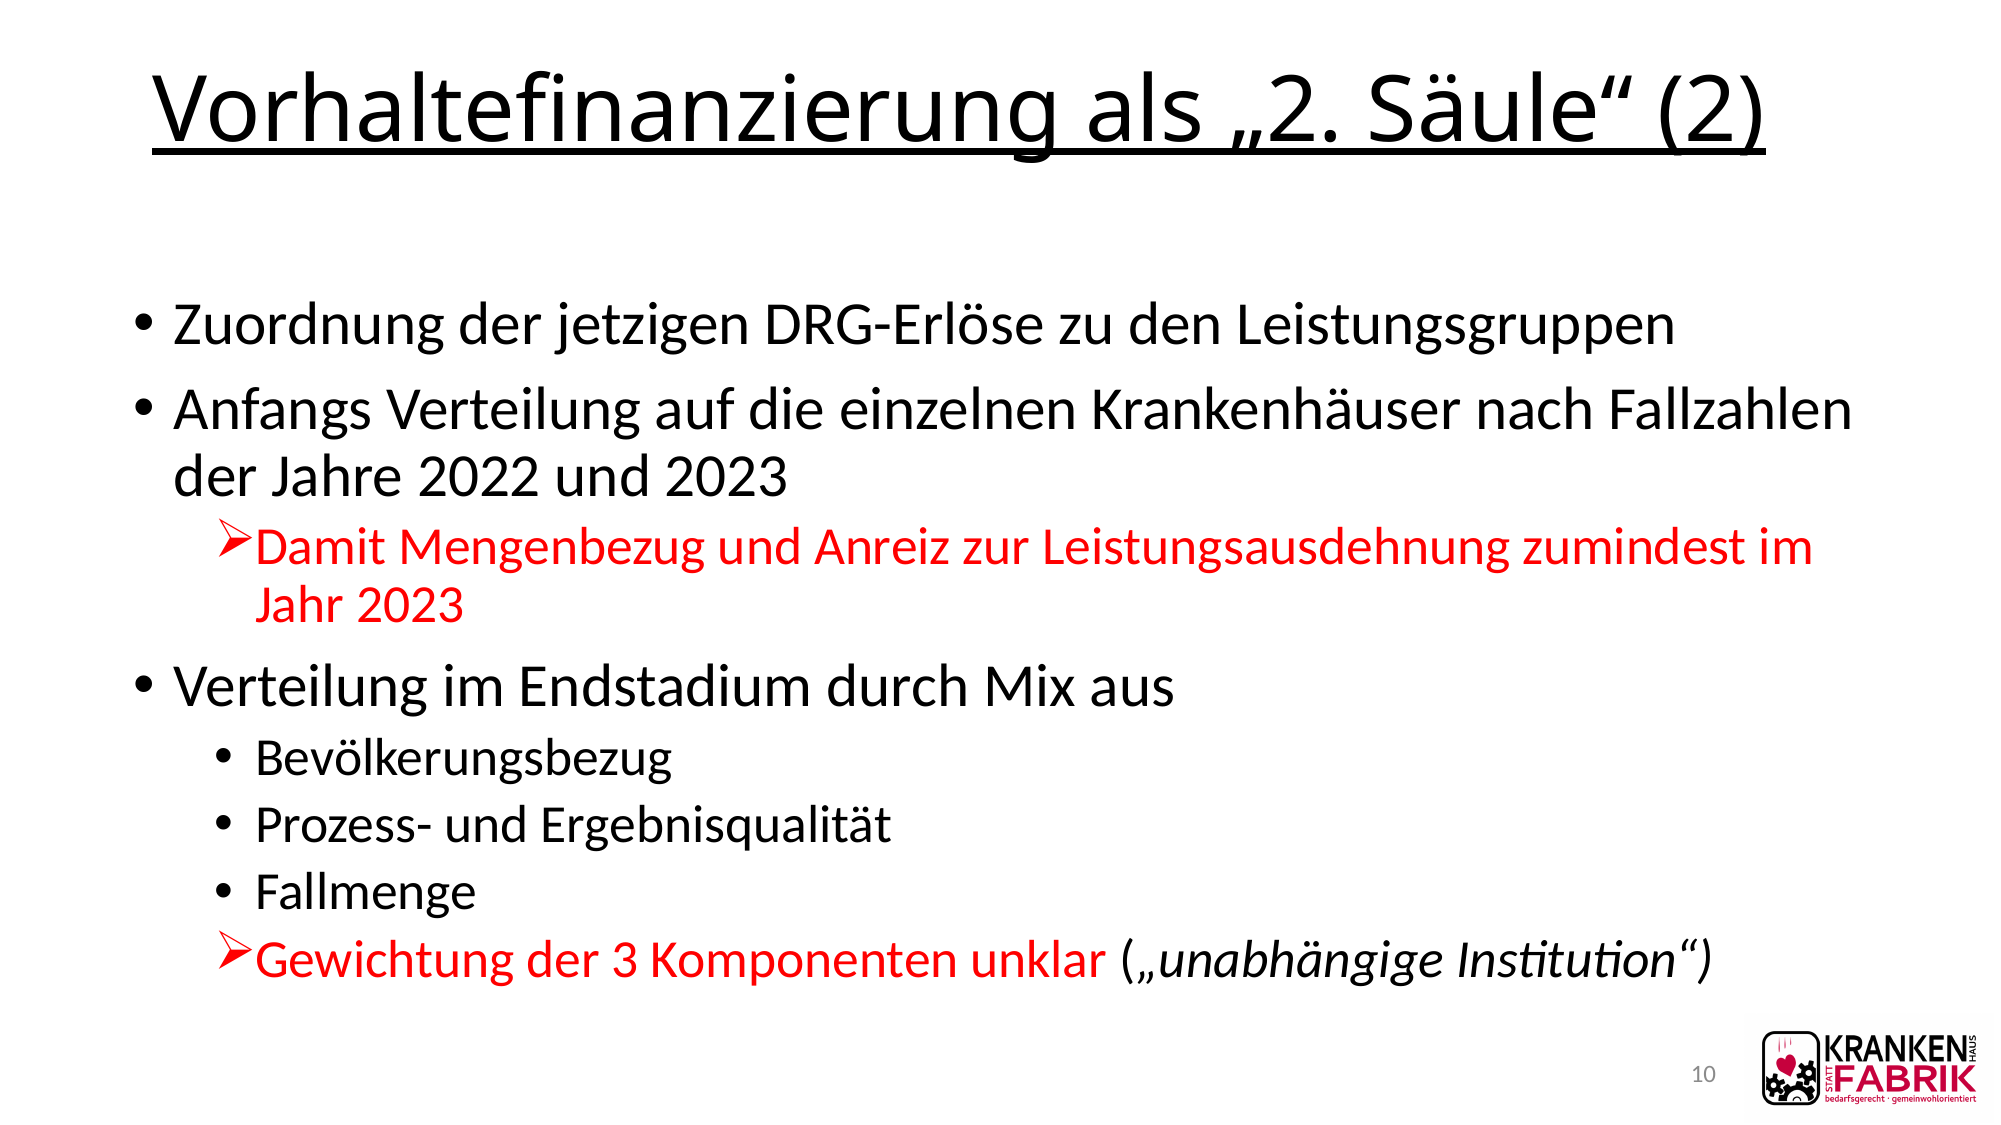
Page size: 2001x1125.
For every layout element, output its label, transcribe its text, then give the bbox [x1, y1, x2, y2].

title Vorhaltefinanzierung als „2. Säule“ (2) [137, 3, 1863, 221]
list Zuordnung der jetzigen DRG-Erlöse zu den Leistungsgruppen Anfangs Verteilung auf die einzelnen Krankenhäuser nach Fallzahlen der Jahre 2022 und 2023 Damit Mengenbezug und Anreiz zur Leistungsausdehnung zumindest im Jahr 2023 Verteilung im Endstadium durch Mix aus Bevölkerungsbezug Prozess- und Ergebnisqualität Fallmenge Gewichtung der 3 Komponenten unklar („unabhängige Institution“) [118, 284, 1929, 998]
picture [1744, 1013, 1994, 1123]
slide_number 10 [1281, 1042, 1731, 1103]
